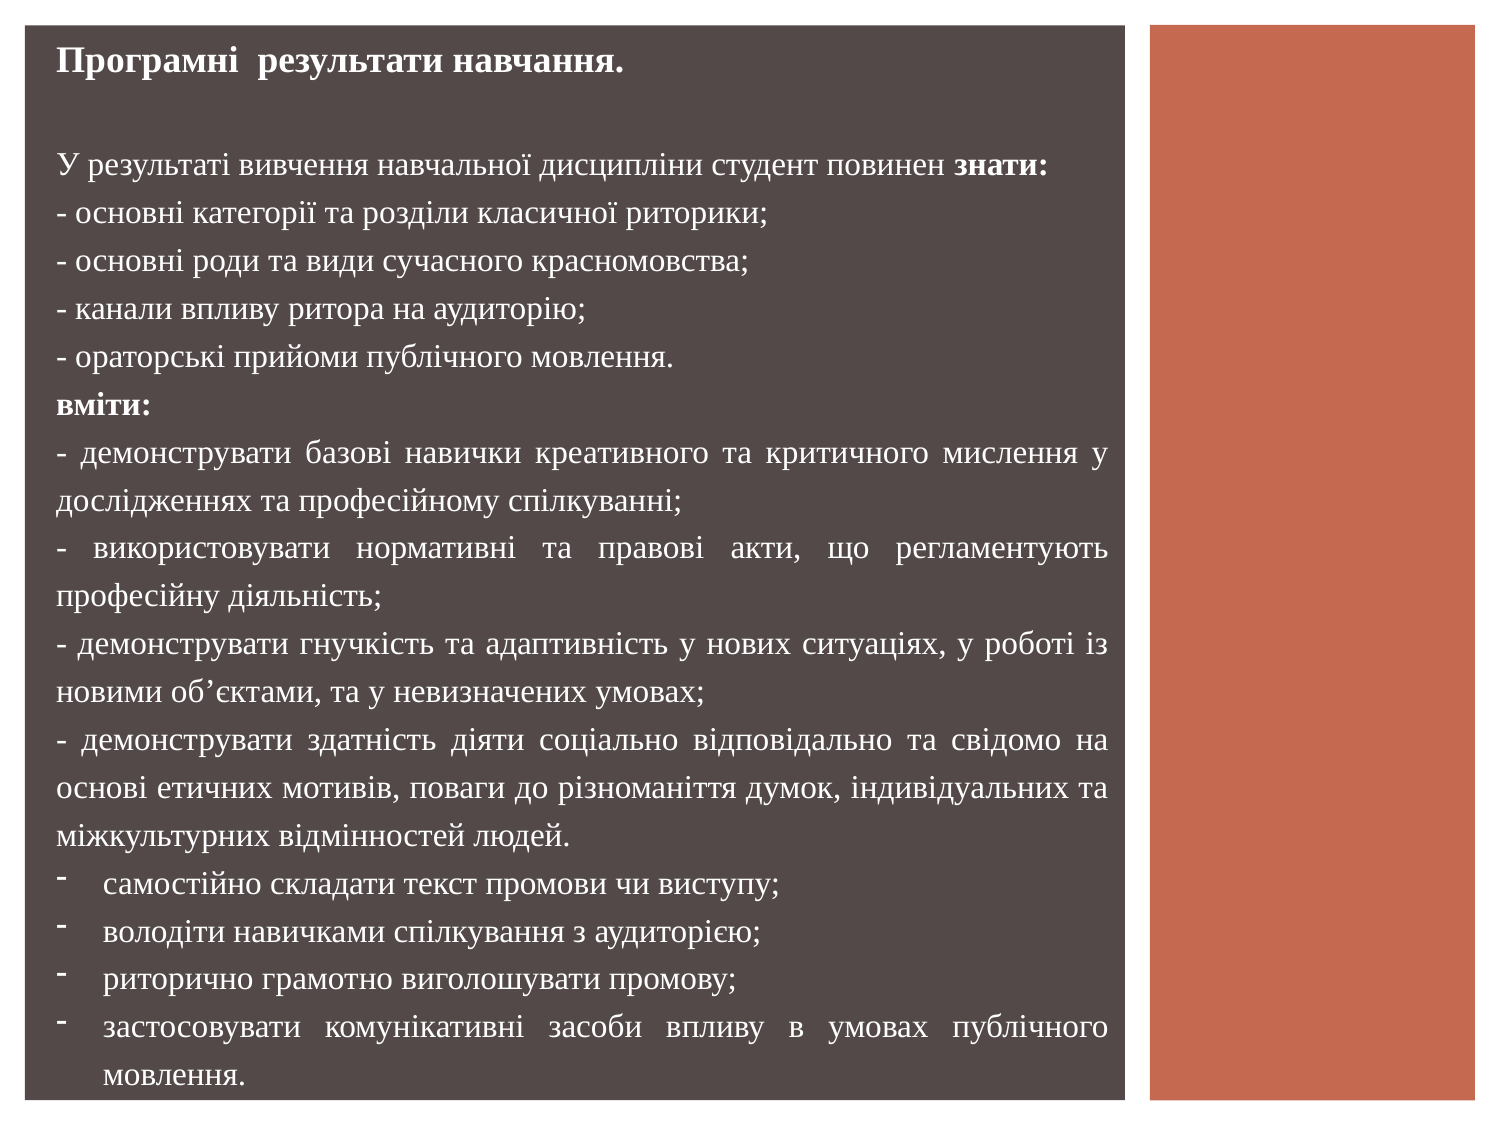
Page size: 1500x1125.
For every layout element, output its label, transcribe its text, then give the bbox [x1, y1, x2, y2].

text_box Програмні результати навчання. У результаті вивчення навчальної дисципліни студент повинен знати: - основні категорії та розділи класичної риторики; - основні роди та види сучасного красномовства; - канали впливу ритора на аудиторію; - ораторські прийоми публічного мовлення. вміти: - демонструвати базові навички креативного та критичного мислення у дослідженнях та професійному спілкуванні; - використовувати нормативні та правові акти, що регламентують професійну діяльність; - демонструвати гнучкість та адаптивність у нових ситуаціях, у роботі із новими об’єктами, та у невизначених умовах; - демонструвати здатність діяти соціально відповідально та свідомо на основі етичних мотивів, поваги до різноманіття думок, індивідуальних та міжкультурних відмінностей людей. самостійно складати текст промови чи виступу; володіти навичками спілкування з аудиторією; риторично грамотно виголошувати промову; застосовувати комунікативні засоби впливу в умовах публічного мовлення. [41, 19, 1125, 1125]
